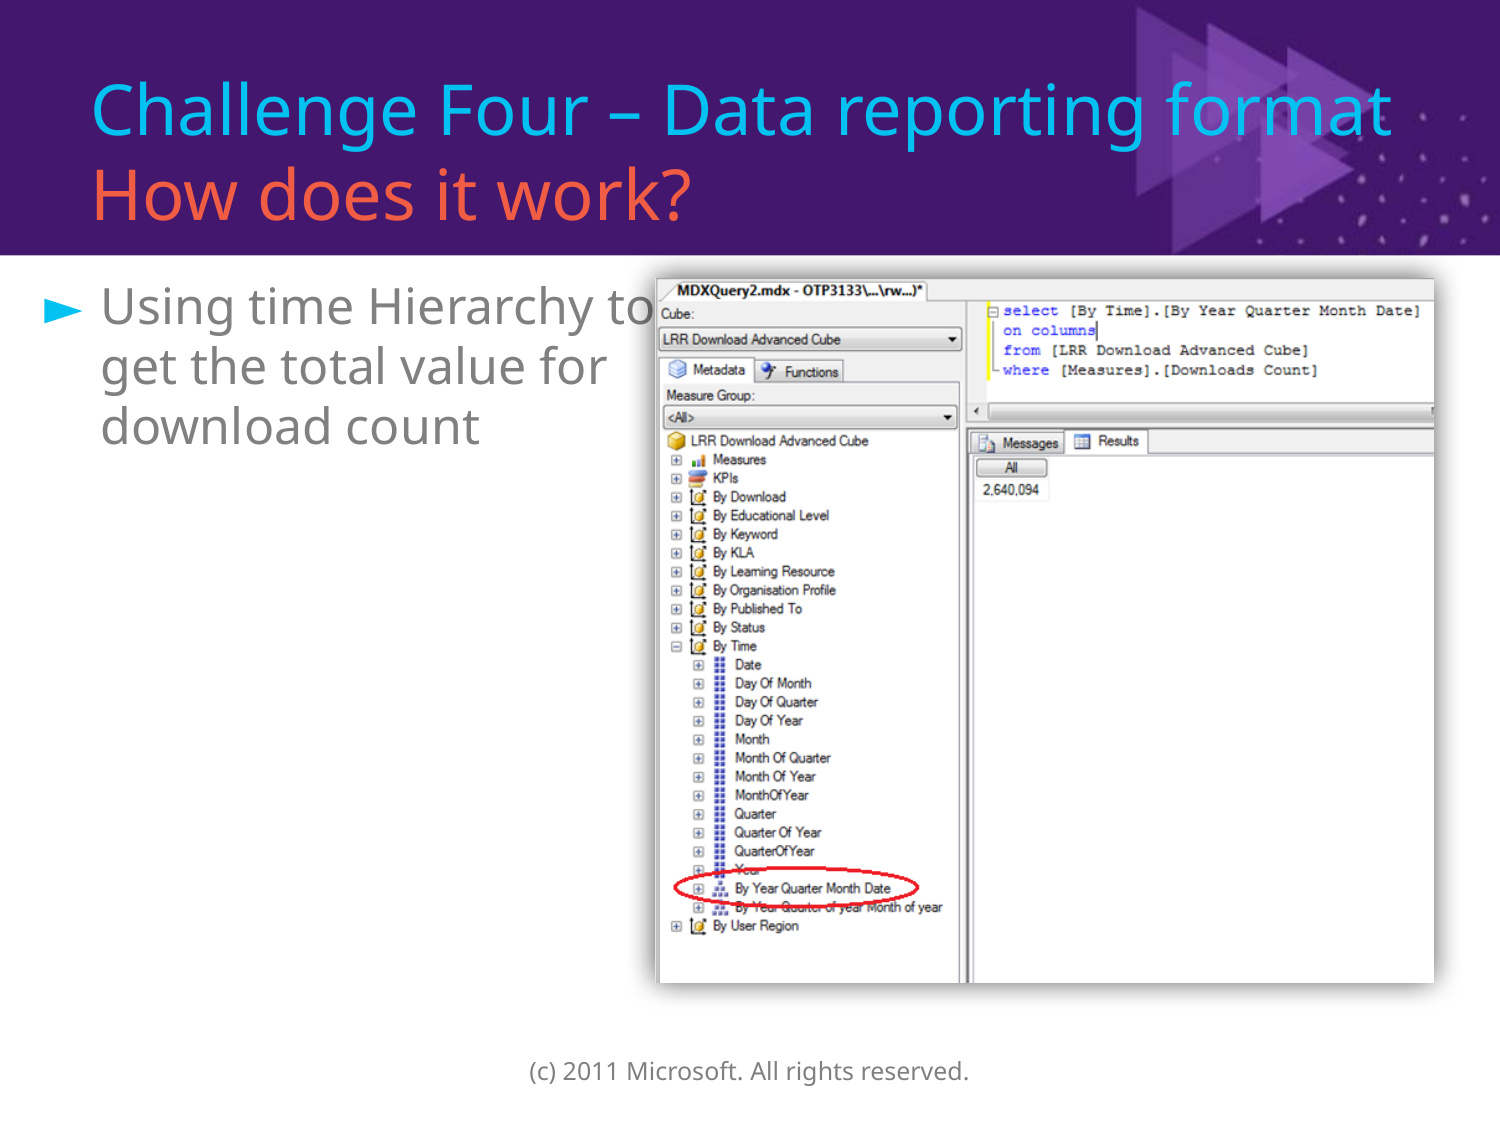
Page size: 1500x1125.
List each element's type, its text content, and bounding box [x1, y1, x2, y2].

picture [0, 0, 1500, 255]
footer (c) 2011 Microsoft. All rights reserved. [512, 1042, 988, 1103]
title Challenge Four – Data reporting format How does it work? [75, 56, 1425, 244]
list Using time Hierarchy to get the total value for download count [29, 267, 715, 1024]
picture [655, 278, 1434, 983]
